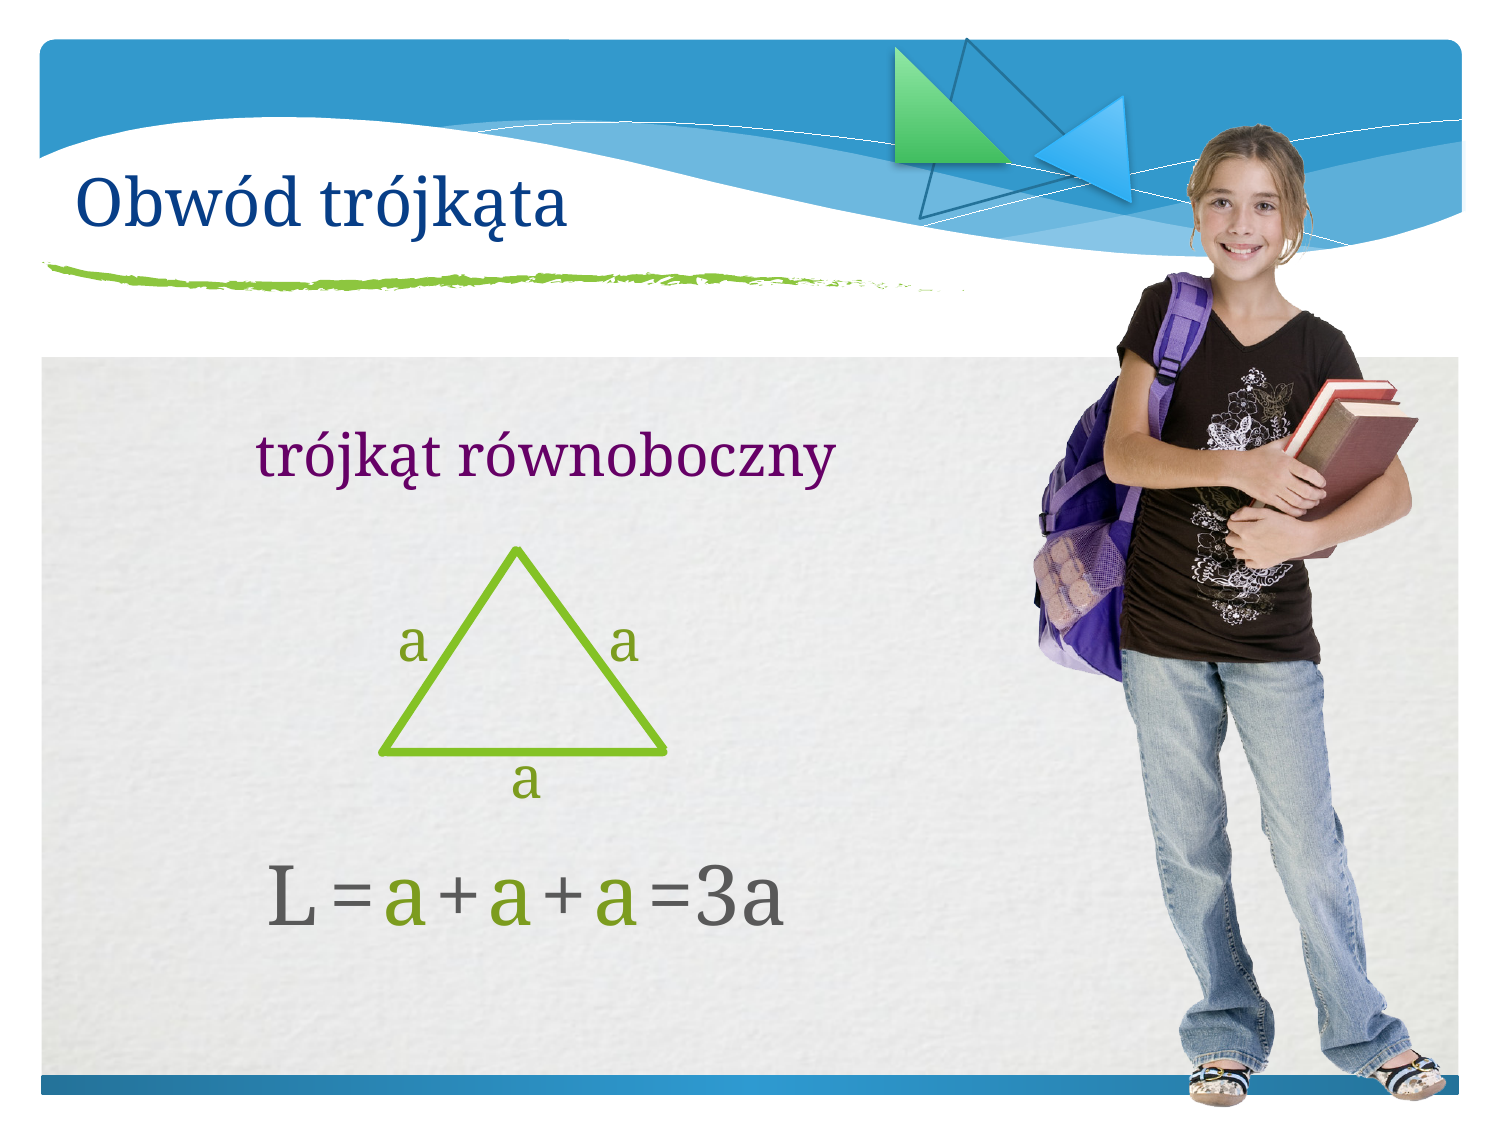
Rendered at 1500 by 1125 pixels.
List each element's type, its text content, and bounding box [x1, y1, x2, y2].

picture [40, 32, 1500, 1125]
title Obwód trójkąta [59, 152, 818, 258]
